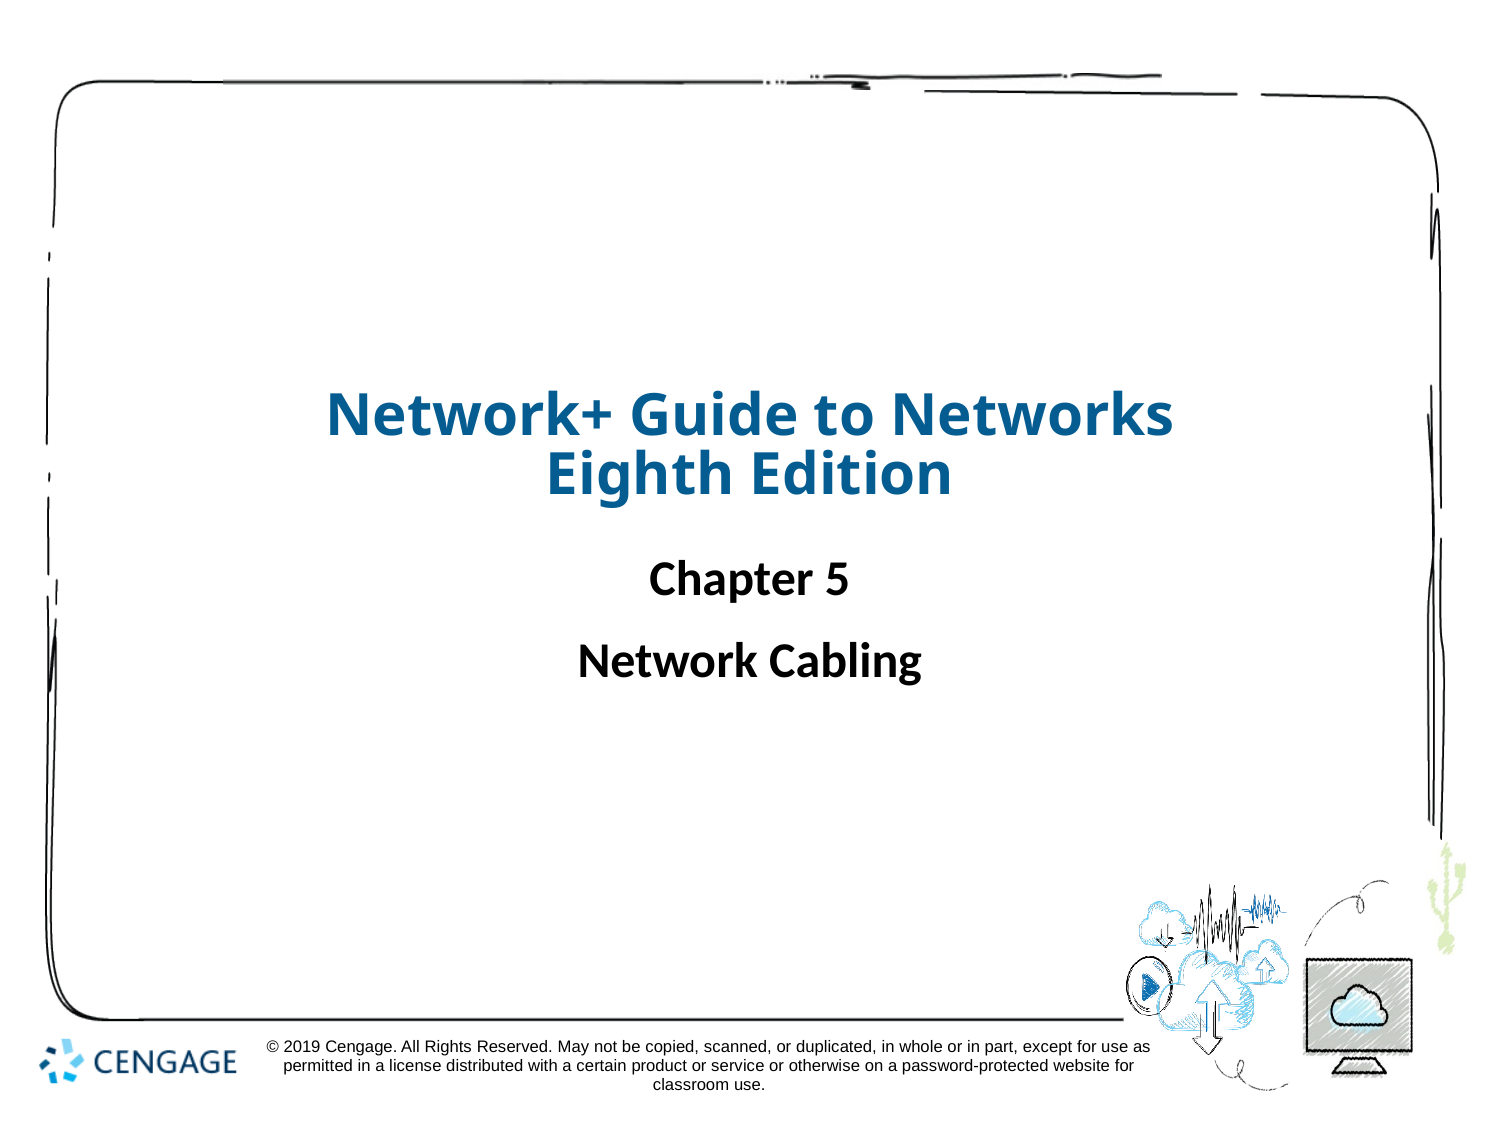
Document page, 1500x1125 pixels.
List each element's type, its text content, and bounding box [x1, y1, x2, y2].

subtitle Chapter 5 Network Cabling [114, 549, 1386, 691]
title Network+ Guide to Networks Eighth Edition [114, 387, 1386, 507]
list © 2019 Cengage. All Rights Reserved. May not be copied, scanned, or duplicated, in whole or in part, except for use as permitted in a license distributed with a certain product or service or otherwise on a password-protected website for classroom use. [243, 1037, 1175, 1096]
picture [19, 41, 1475, 1118]
picture [1302, 863, 1413, 1079]
